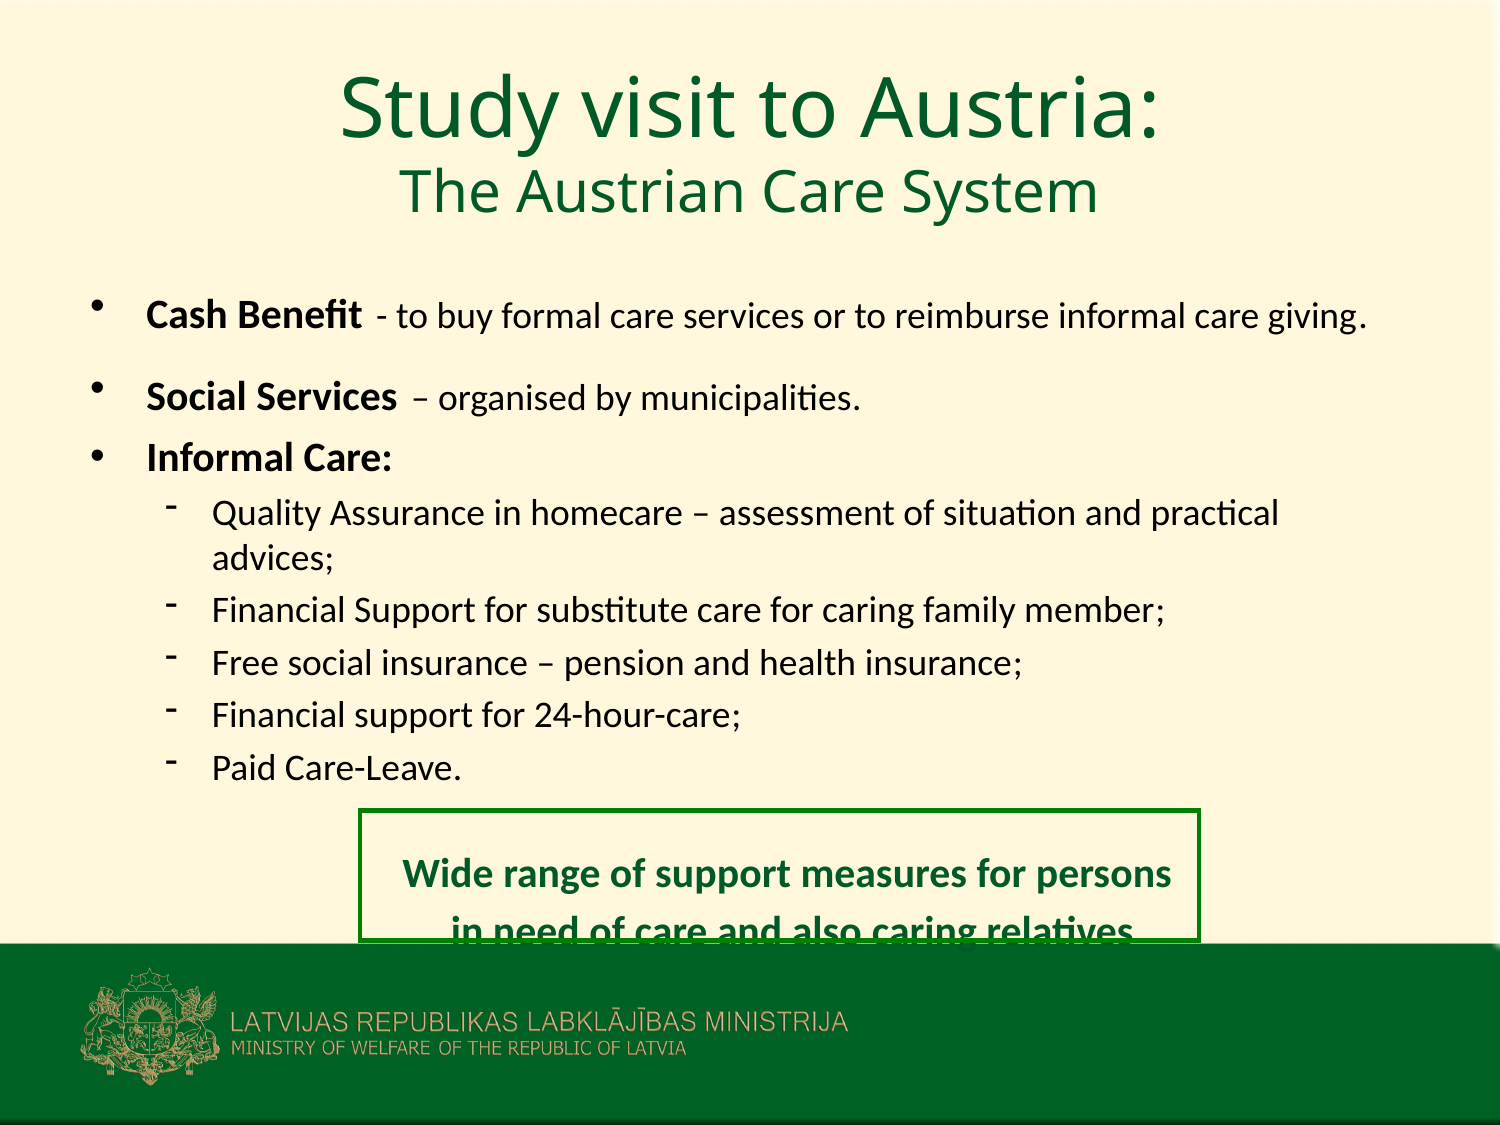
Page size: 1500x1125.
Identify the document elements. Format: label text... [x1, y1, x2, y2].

title Study visit to Austria: The Austrian Care System [74, 44, 1426, 233]
picture [0, 0, 1500, 1125]
list Cash Benefit - to buy formal care services or to reimburse informal care giving. Social Services – organised by municipalities. Informal Care: Quality Assurance in homecare – assessment of situation and practical advices; Financial Support for substitute care for caring family member; Free social insurance – pension and health insurance; Financial support for 24-hour-care; Paid Care-Leave. Wide range of support measures for persons in need of care and also caring relatives [74, 262, 1426, 1006]
text_box [360, 810, 1199, 941]
